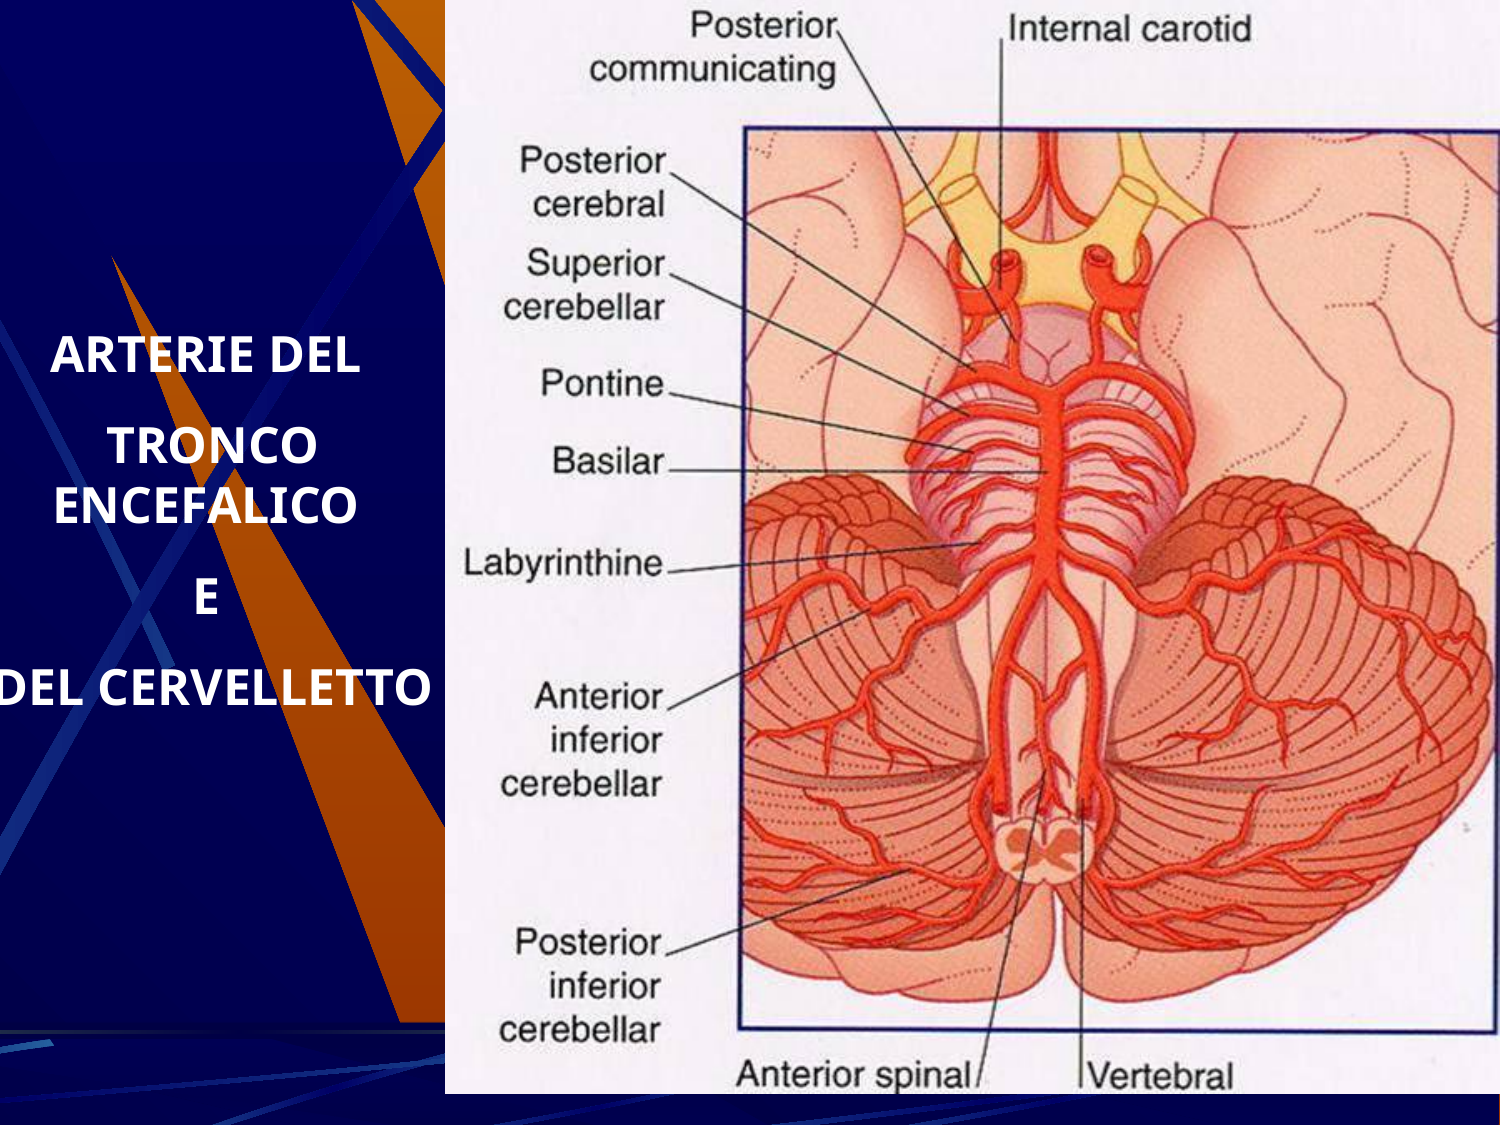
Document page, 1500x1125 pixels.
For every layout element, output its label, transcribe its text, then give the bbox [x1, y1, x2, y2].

text_box ARTERIE DEL TRONCO ENCEFALICO E DEL CERVELLETTO [0, 314, 444, 724]
picture [444, 0, 1500, 1094]
